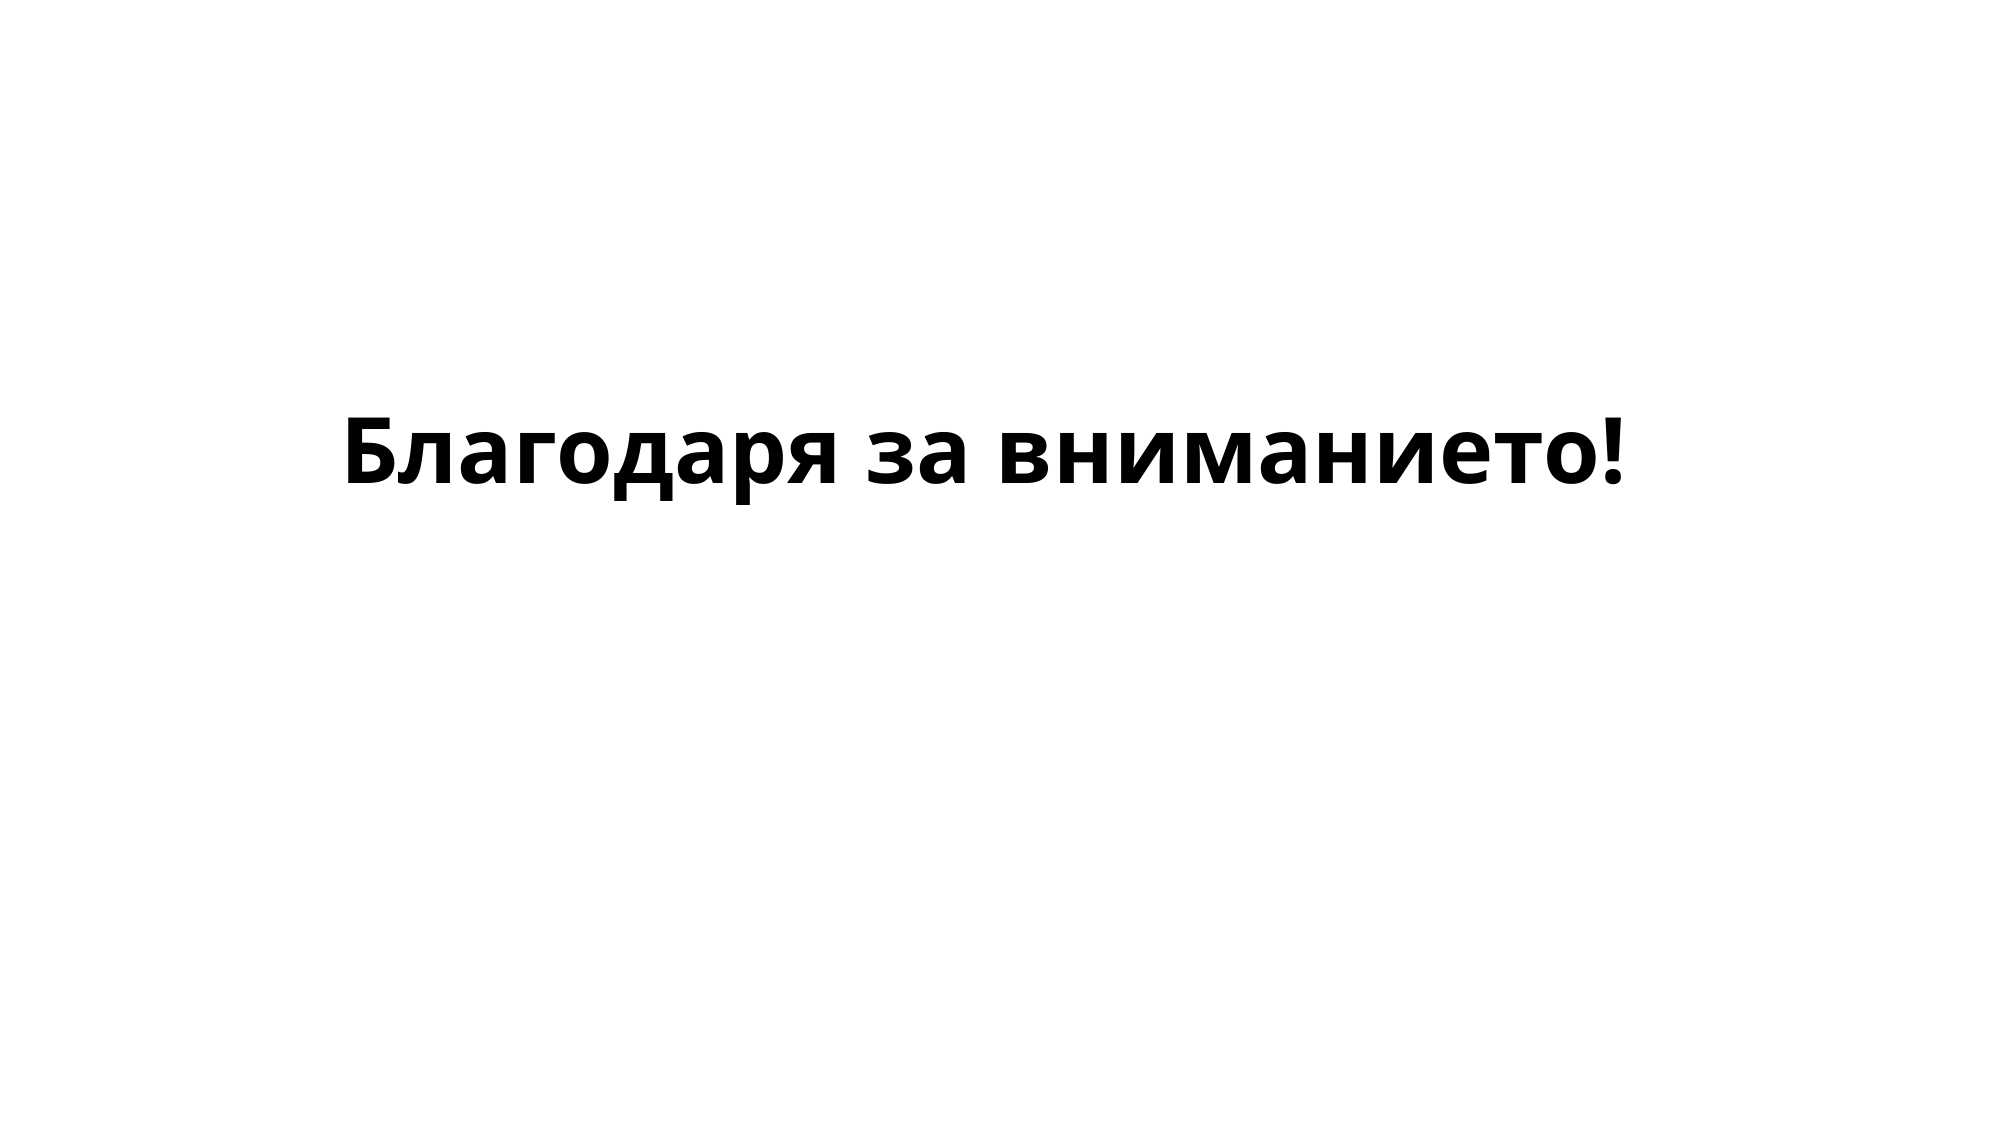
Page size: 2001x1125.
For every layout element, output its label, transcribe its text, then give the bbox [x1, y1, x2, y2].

title Благодаря за вниманието! [121, 345, 1847, 563]
